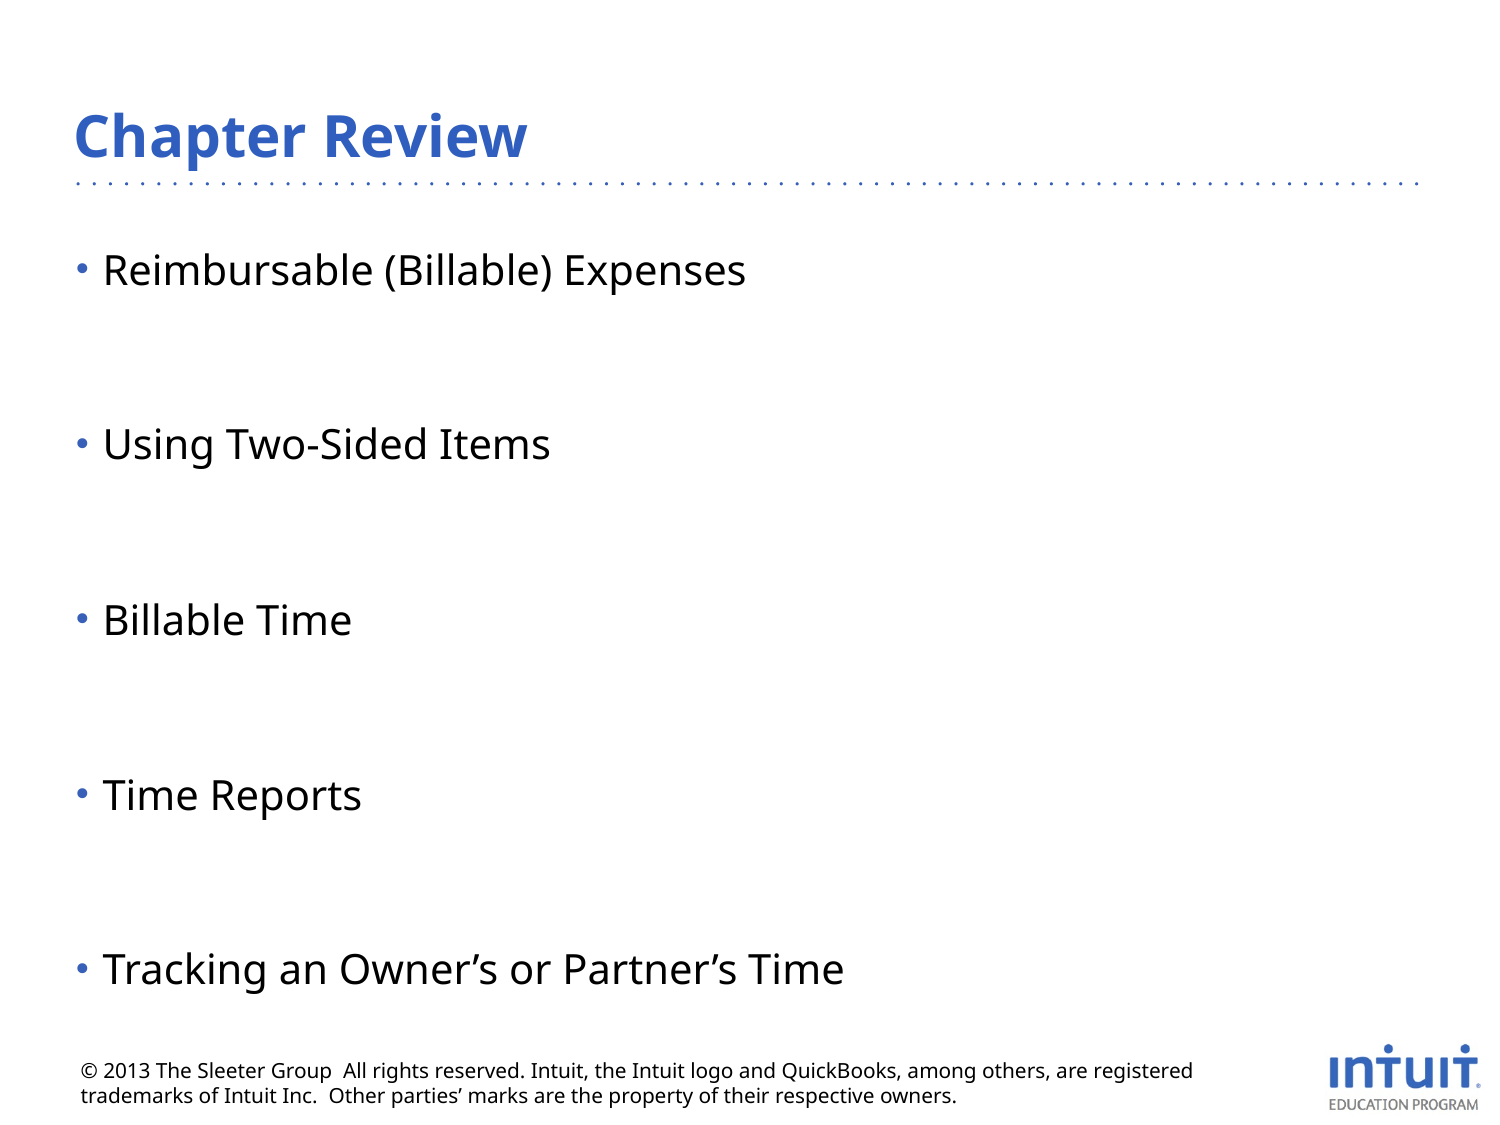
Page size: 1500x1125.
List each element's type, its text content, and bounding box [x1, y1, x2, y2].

title Chapter Review [73, 62, 1424, 169]
list Reimbursable (Billable) Expenses Using Two-Sided Items Billable Time Time Reports Tracking an Owner’s or Partner’s Time [75, 235, 1424, 1012]
picture [1325, 1039, 1485, 1116]
